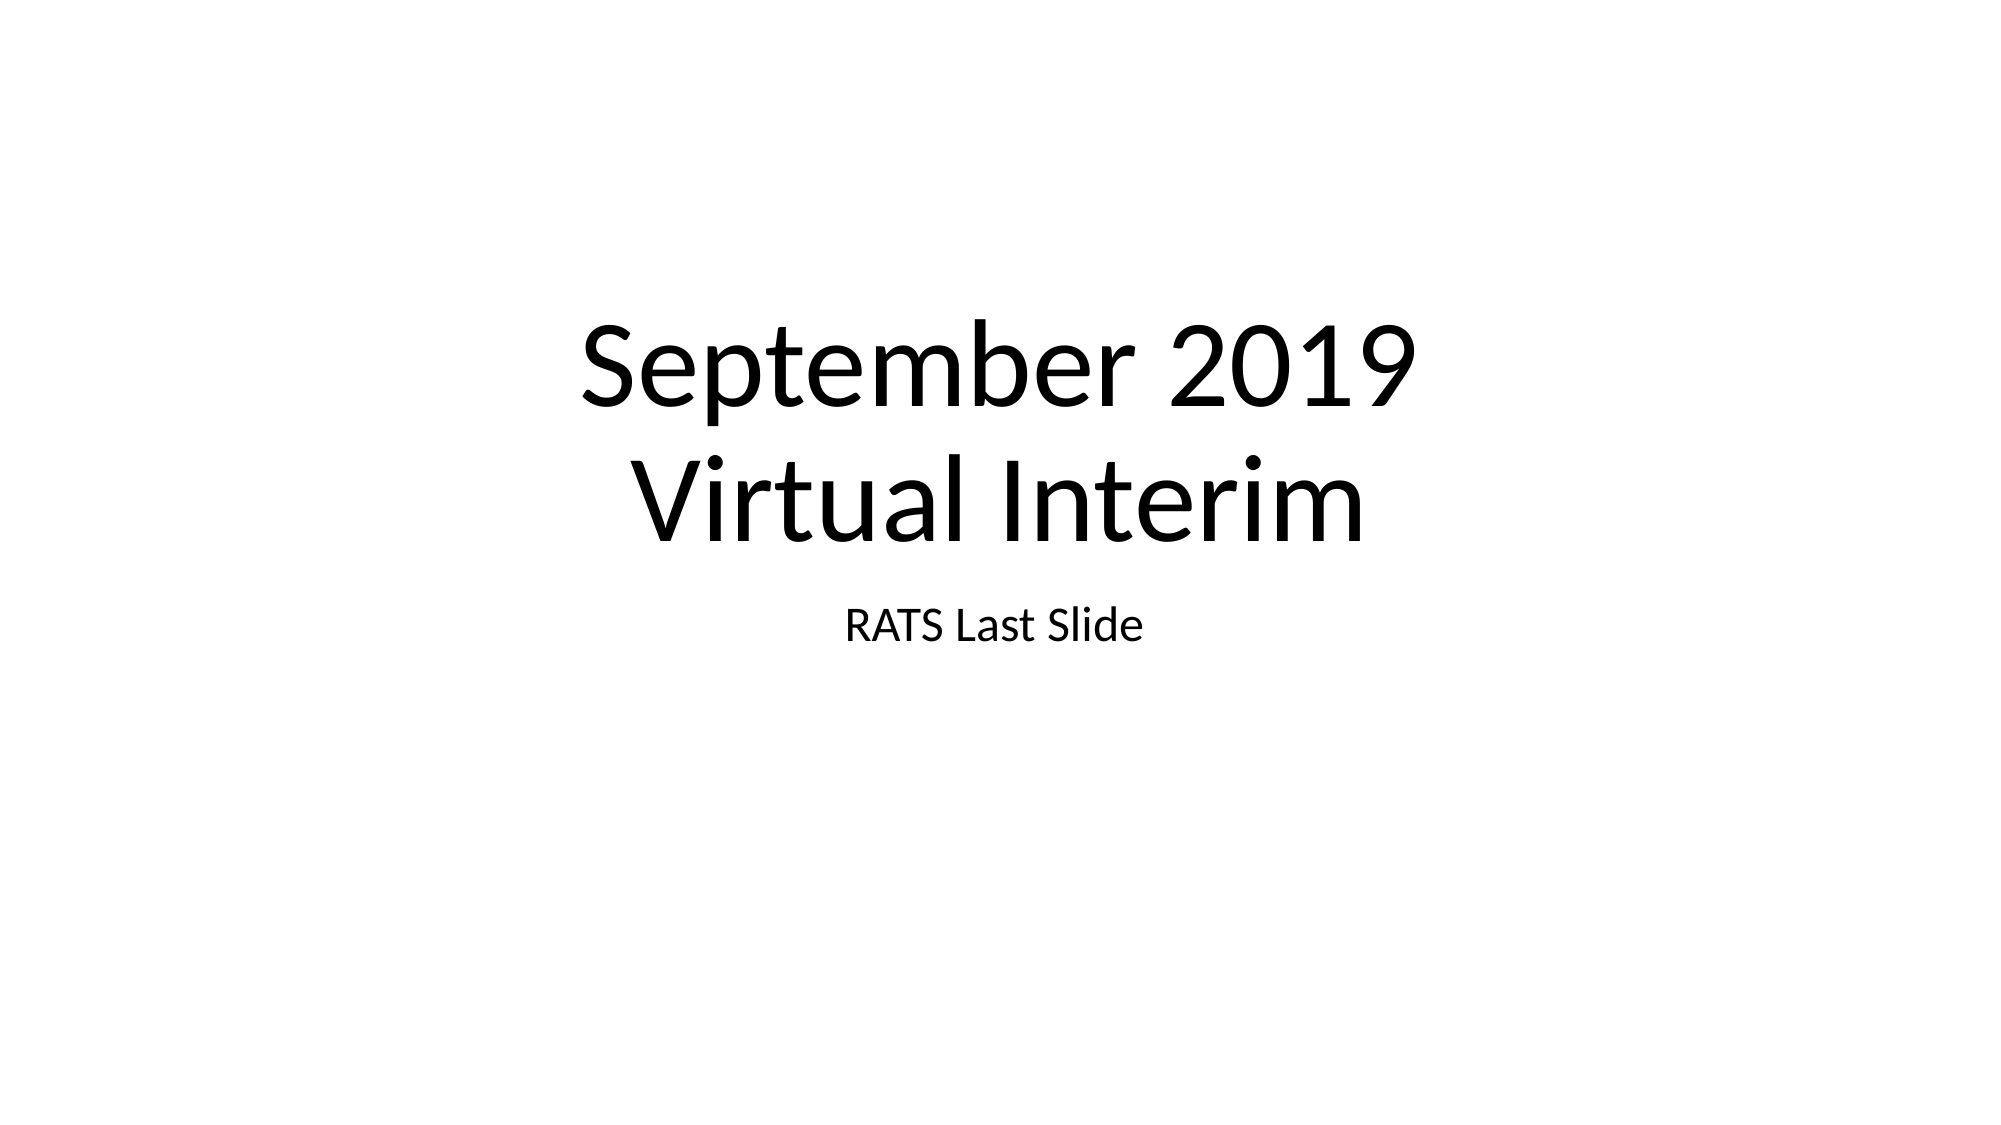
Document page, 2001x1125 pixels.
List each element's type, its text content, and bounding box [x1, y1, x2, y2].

title September 2019 Virtual Interim [249, 184, 1750, 576]
subtitle RATS Last Slide [249, 590, 1750, 863]
